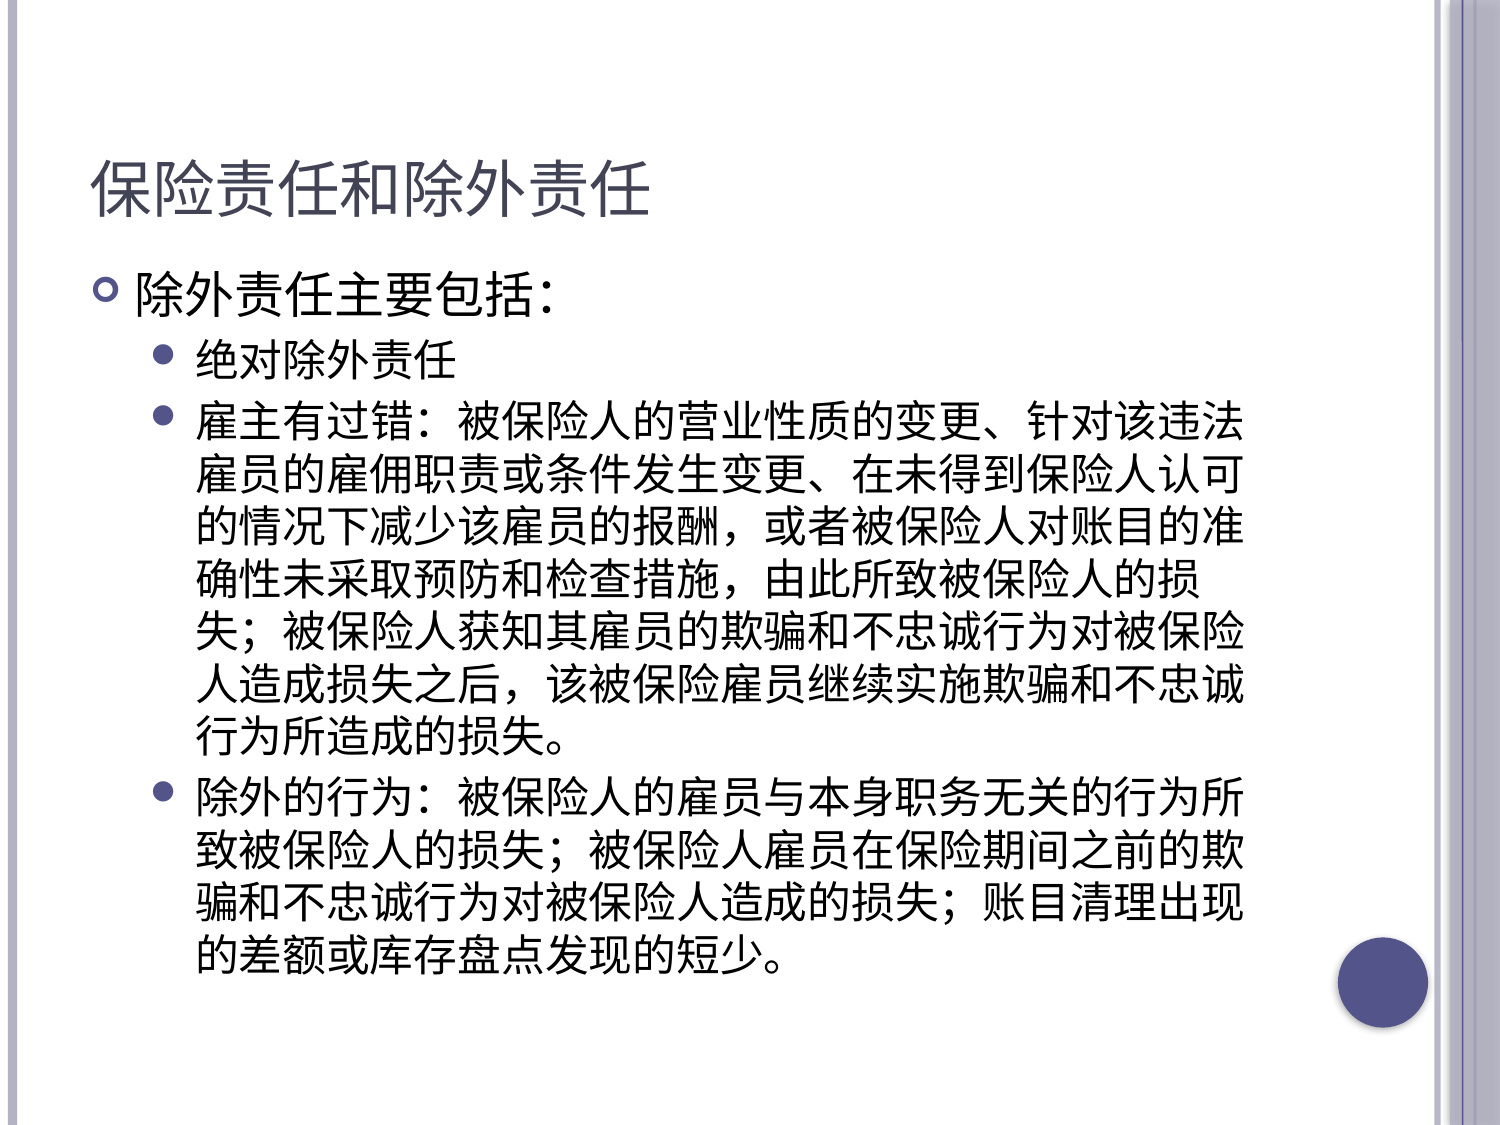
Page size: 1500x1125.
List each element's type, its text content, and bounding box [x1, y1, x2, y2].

title 保险责任和除外责任 [75, 45, 1300, 233]
list 除外责任主要包括： 绝对除外责任 雇主有过错：被保险人的营业性质的变更、针对该违法雇员的雇佣职责或条件发生变更、在未得到保险人认可的情况下减少该雇员的报酬，或者被保险人对账目的准确性未采取预防和检查措施，由此所致被保险人的损失；被保险人获知其雇员的欺骗和不忠诚行为对被保险人造成损失之后，该被保险雇员继续实施欺骗和不忠诚行为所造成的损失。 除外的行为：被保险人的雇员与本身职务无关的行为所致被保险人的损失；被保险人雇员在保险期间之前的欺骗和不忠诚行为对被保险人造成的损失；账目清理出现的差额或库存盘点发现的短少。 [74, 262, 1301, 1063]
